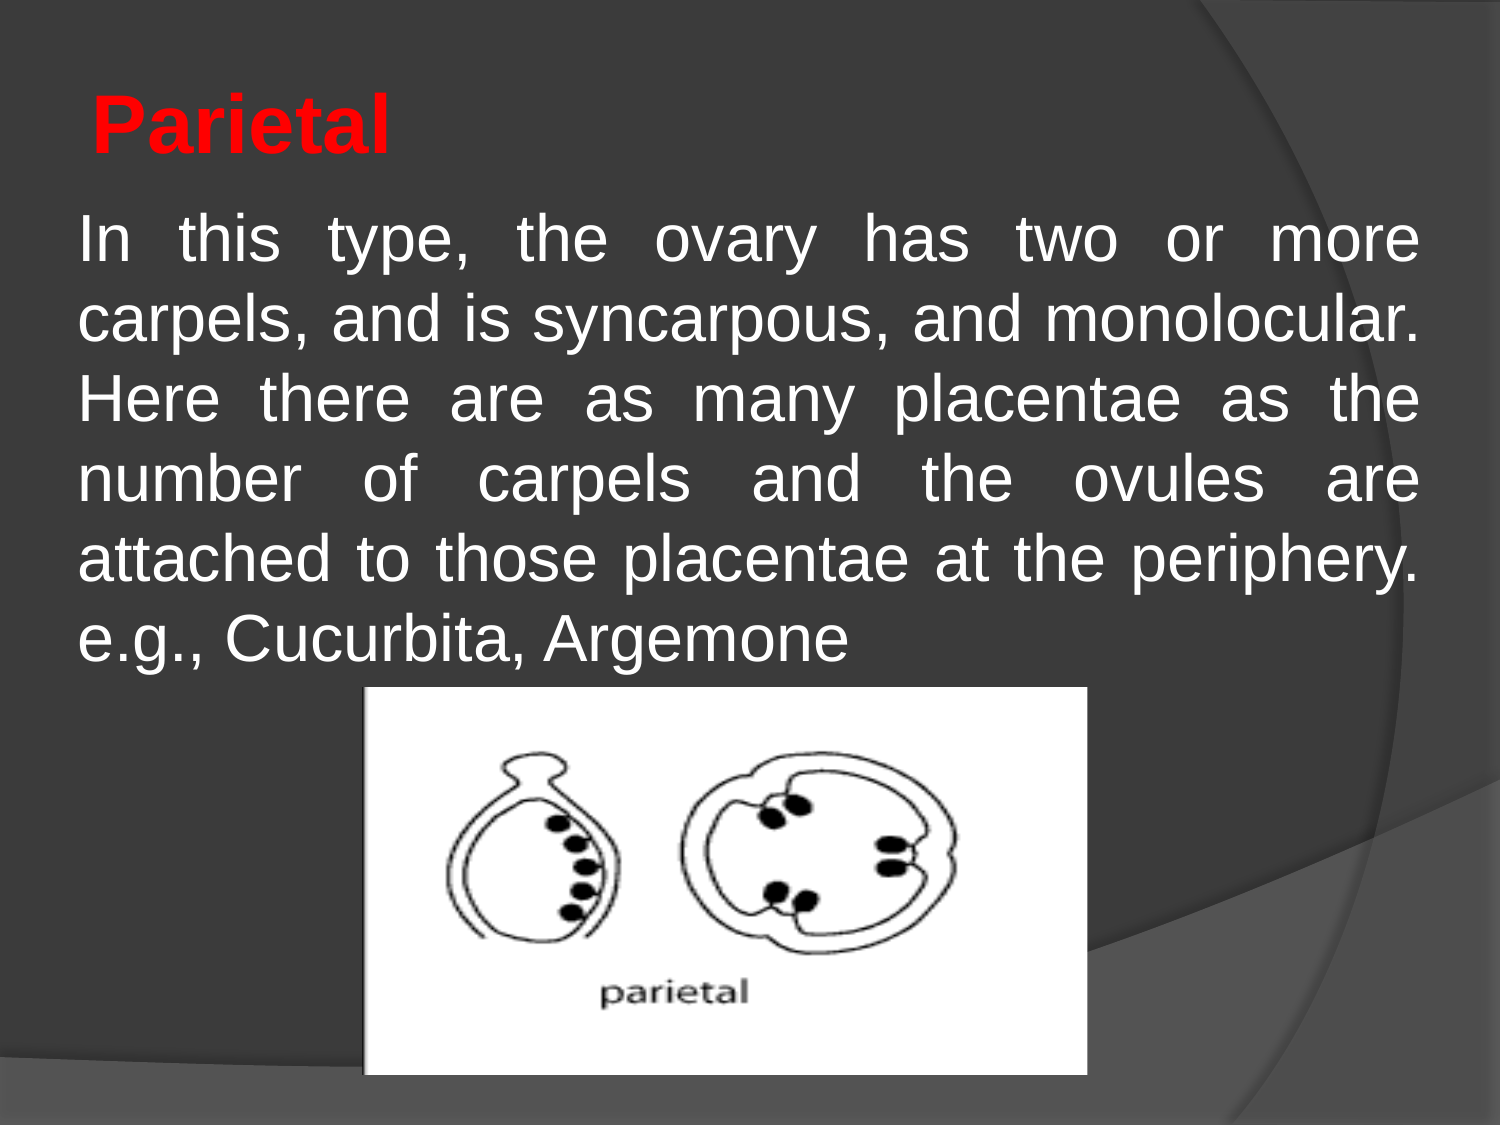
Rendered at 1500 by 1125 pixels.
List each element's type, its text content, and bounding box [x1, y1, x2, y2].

picture [362, 687, 1088, 1076]
text_box Parietal [76, 62, 408, 178]
text_box In this type, the ovary has two or more carpels, and is syncarpous, and monolocular. Here there are as many placentae as the number of carpels and the ovules are attached to those placentae at the periphery. e.g., Cucurbita, Argemone [62, 187, 1438, 682]
